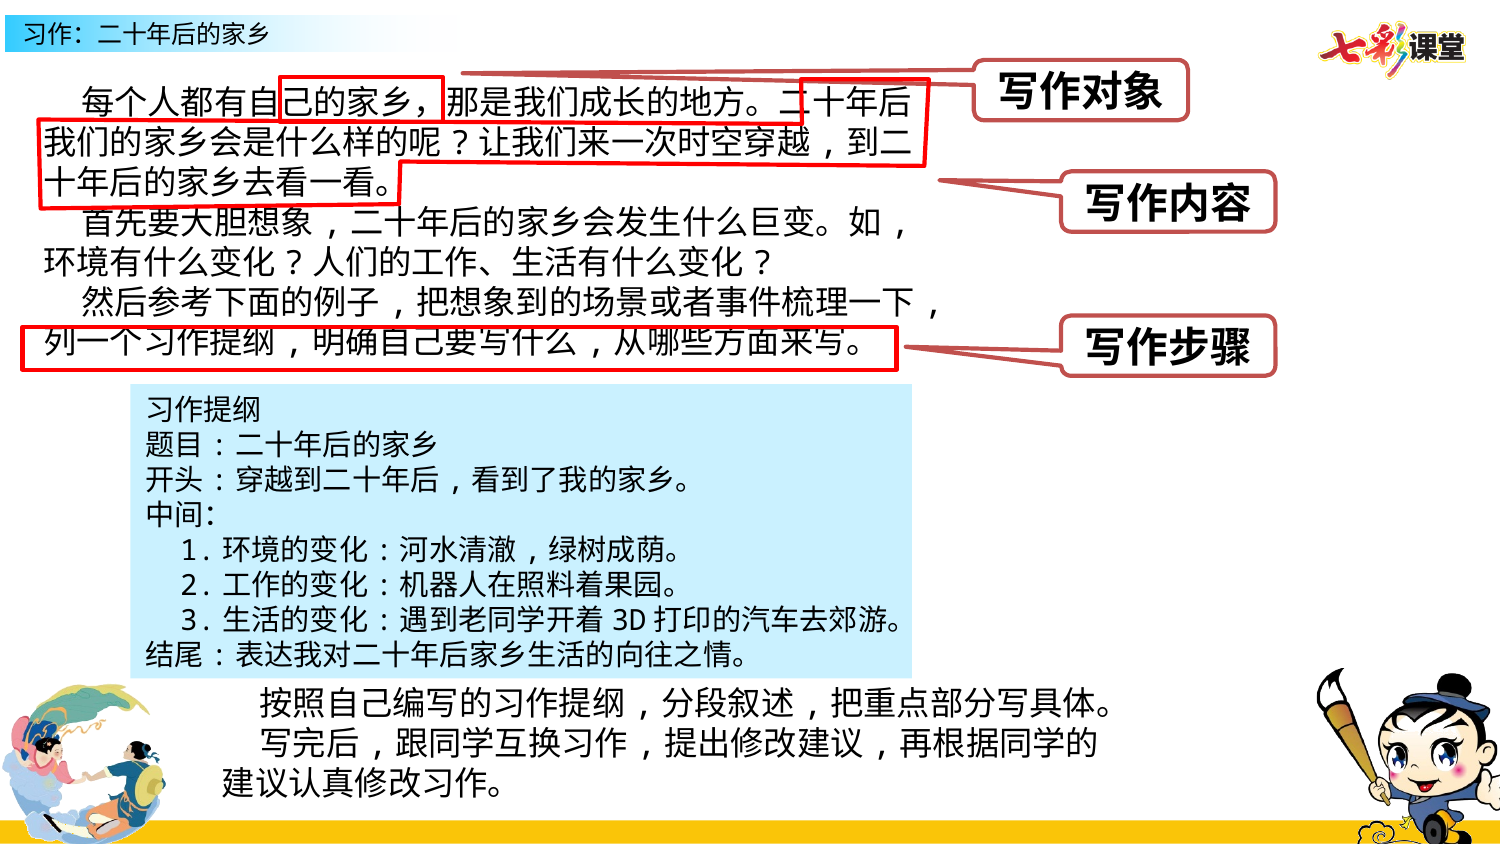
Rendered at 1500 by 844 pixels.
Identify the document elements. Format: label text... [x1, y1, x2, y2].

text_box 写作对象 [460, 57, 1191, 123]
text_box 写作内容 [937, 169, 1278, 234]
text_box 写作步骤 [903, 313, 1278, 378]
text_box 习作提纲 题目:二十年后的家乡 开头:穿越到二十年后,看到了我的家乡。 中间： 1.环境的变化:河水清澈,绿树成荫。 2.工作的变化:机器人在照料着果园。 3.生活的变化:遇到老同学开着3D打印的汽车去郊游。 结尾:表达我对二十年后家乡生活的向往之情。 [130, 384, 912, 679]
text_box [278, 75, 445, 119]
text_box 按照自己编写的习作提纲,分段叙述,把重点部分写具体。 写完后,跟同学互换习作,提出修改建议,再根据同学的建议认真修改习作。 [207, 675, 1124, 810]
picture [0, 667, 187, 844]
picture [1316, 20, 1468, 80]
text_box [36, 77, 931, 211]
text_box [20, 325, 899, 372]
text_box 每个人都有自己的家乡，那是我们成长的地方。二十年后我们的家乡会是什么样的呢?让我们来一次时空穿越,到二十年后的家乡去看一看。 首先要大胆想象,二十年后的家乡会发生什么巨变。如,环境有什么变化?人们的工作、生活有什么变化? 然后参考下面的例子,把想象到的场景或者事件梳理一下,列一个习作提纲,明确自己要写什么,从哪些方面来写。 [28, 73, 945, 368]
picture [1316, 668, 1500, 844]
